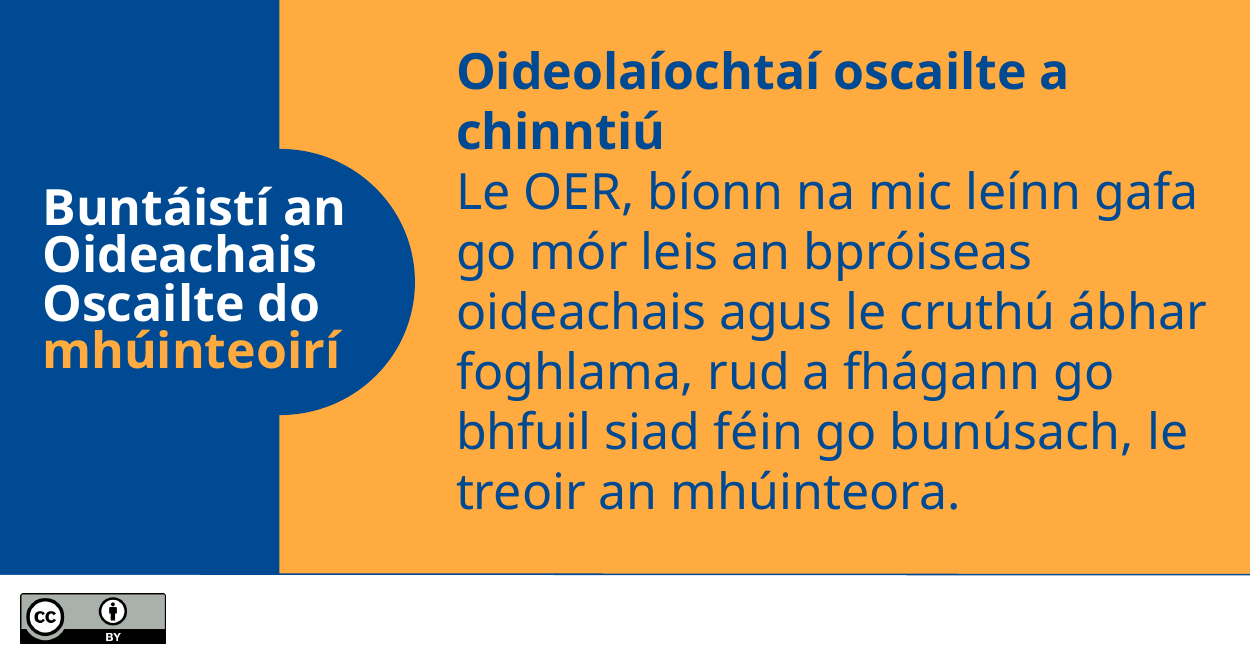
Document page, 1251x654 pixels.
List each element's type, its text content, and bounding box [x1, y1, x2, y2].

text_box [0, 0, 280, 573]
text_box [206, 148, 355, 171]
text_box [207, 394, 353, 416]
text_box [368, 181, 415, 383]
text_box Buntáistí an Oideachais Oscailte do mhúinteoirí [27, 171, 368, 394]
text_box Oideolaíochtaí oscailte a chinntiú Le OER, bíonn na mic leínn gafa go mór leis an bpróiseas oideachais agus le cruthú ábhar foghlama, rud a fhágann go bhfuil siad féin go bunúsach, le treoir an mhúinteora. [441, 24, 1234, 535]
text_box [0, 582, 1250, 654]
picture [20, 592, 166, 645]
